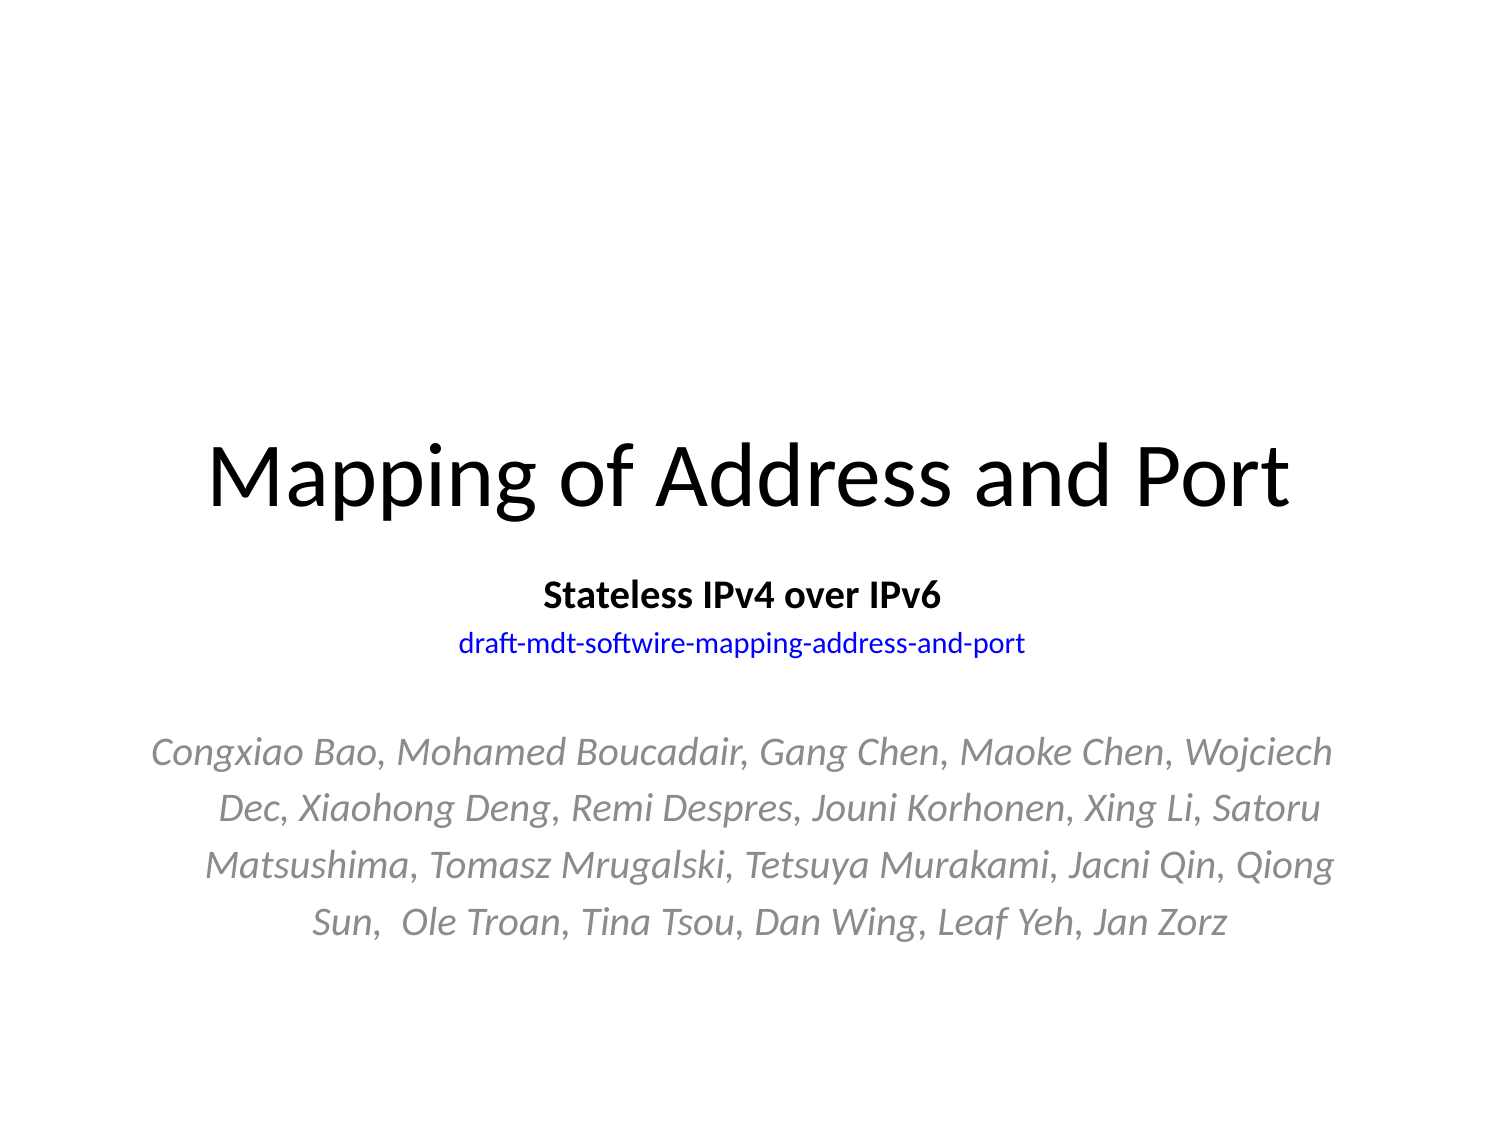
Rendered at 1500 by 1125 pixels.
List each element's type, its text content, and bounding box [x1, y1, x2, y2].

title Mapping of Address and Port [112, 349, 1388, 560]
subtitle Stateless IPv4 over IPv6 draft-mdt-softwire-mapping-address-and-port Congxiao Bao, Mohamed Boucadair, Gang Chen, Maoke Chen, Wojciech Dec, Xiaohong Deng, Remi Despres, Jouni Korhonen, Xing Li, Satoru Matsushima, Tomasz Mrugalski, Tetsuya Murakami, Jacni Qin, Qiong Sun, Ole Troan, Tina Tsou, Dan Wing, Leaf Yeh, Jan Zorz [97, 560, 1388, 1025]
